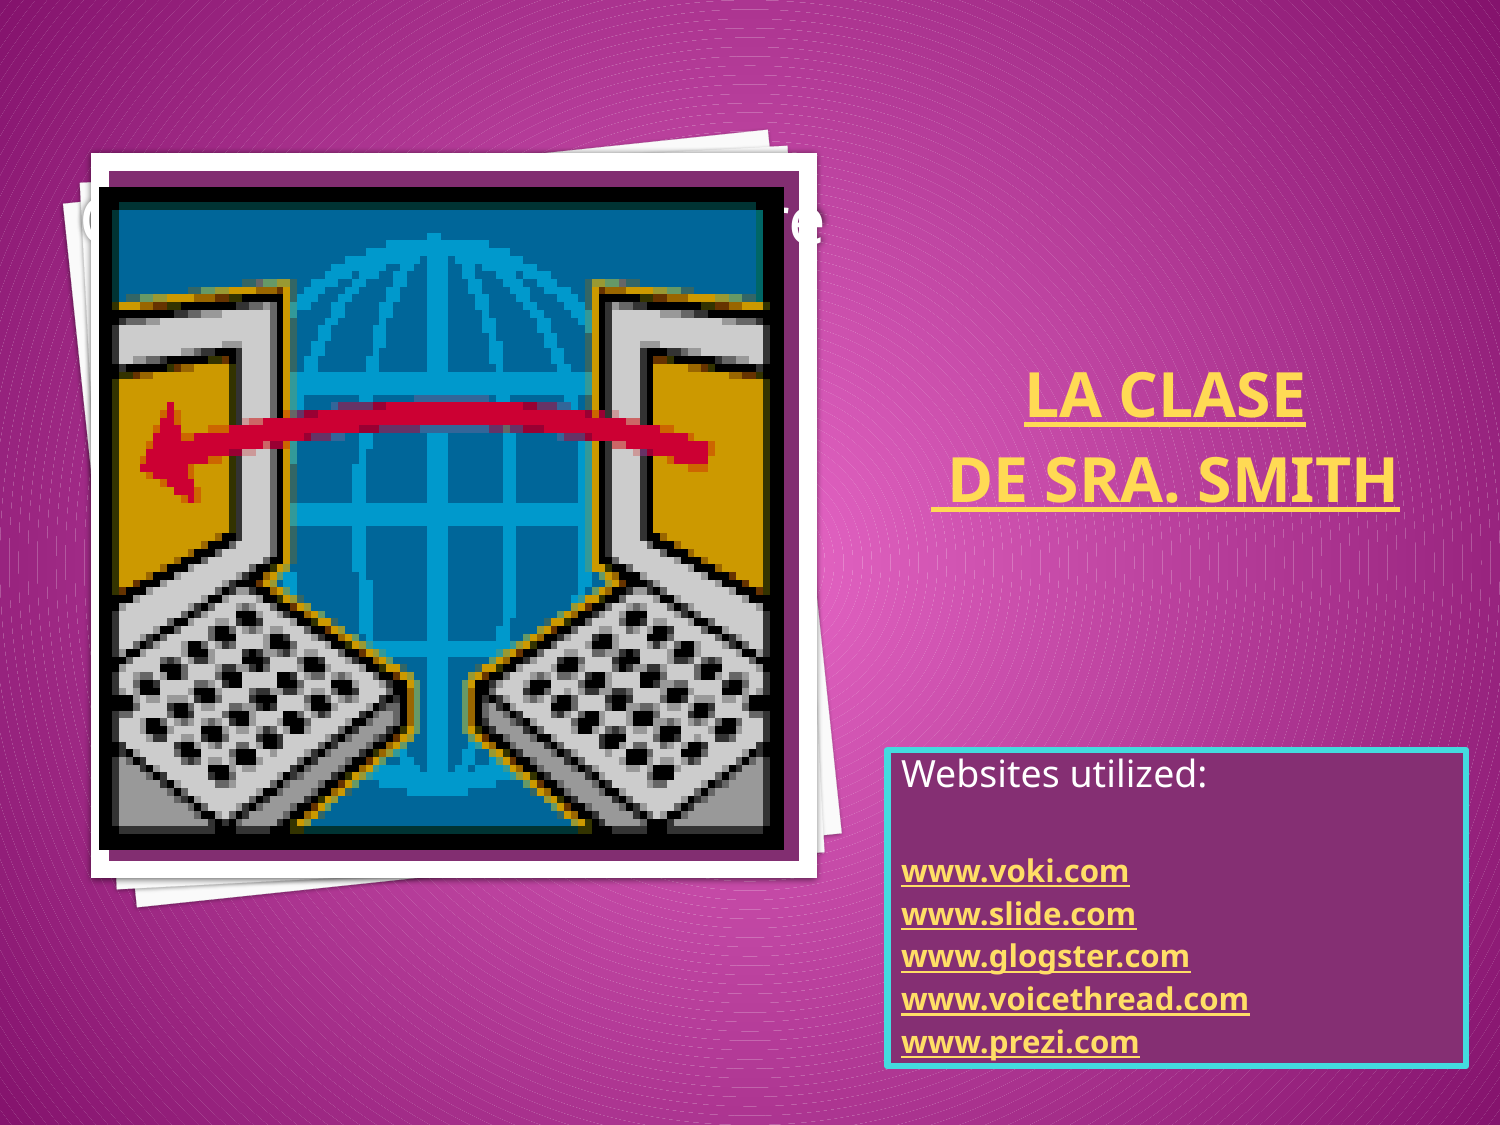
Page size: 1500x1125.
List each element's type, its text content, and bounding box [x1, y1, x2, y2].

list Websites utilized: Websites Utilized www.voki.com www.slide.com www.glogster.com www.voicethread.com www.prezi.com [884, 747, 1469, 1069]
title La clase de Sra. Smith [884, 187, 1447, 525]
picture [99, 170, 800, 862]
